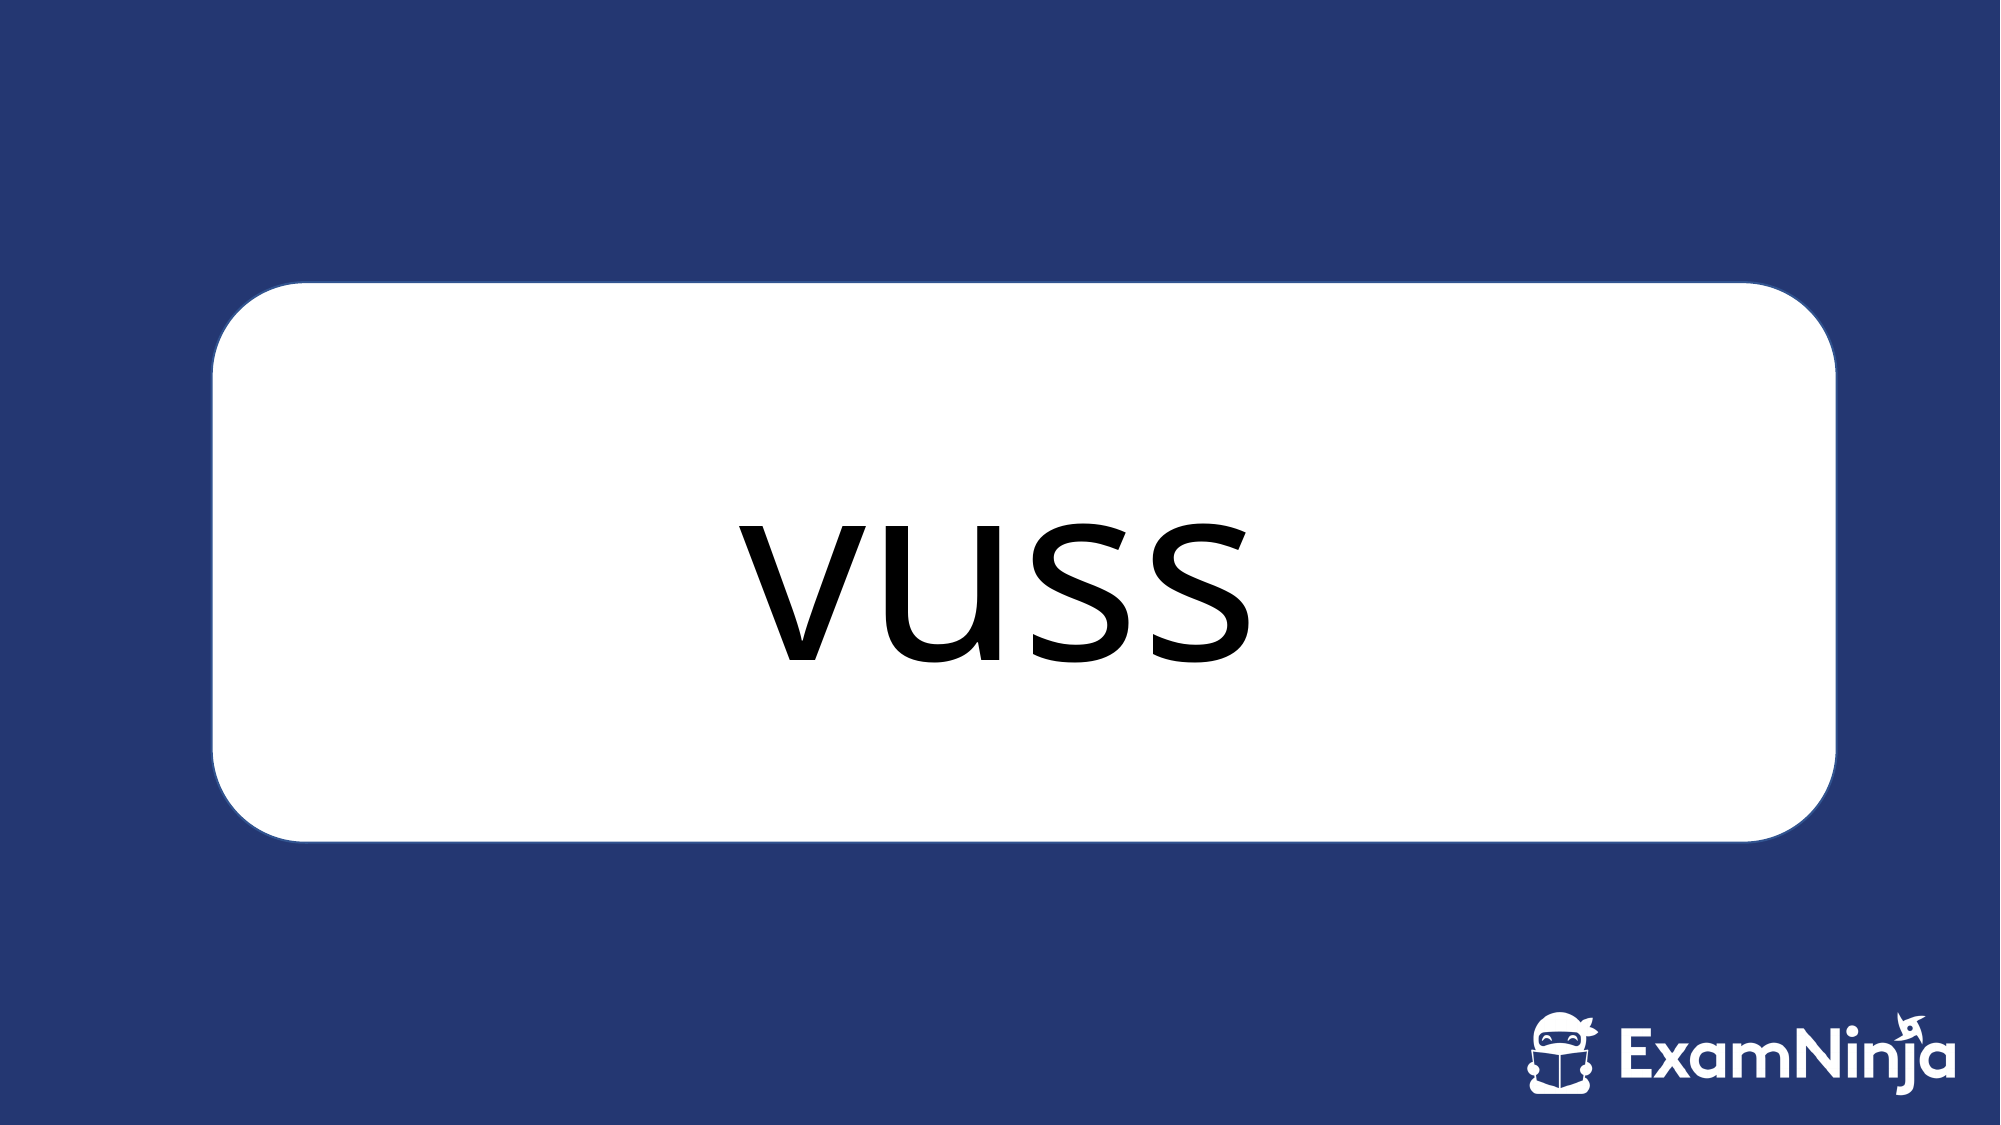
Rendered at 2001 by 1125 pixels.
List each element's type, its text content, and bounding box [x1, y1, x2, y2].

picture [1501, 1003, 1979, 1102]
text_box [210, 281, 1838, 403]
text_box vuss [143, 403, 1857, 719]
text_box [210, 719, 1838, 844]
